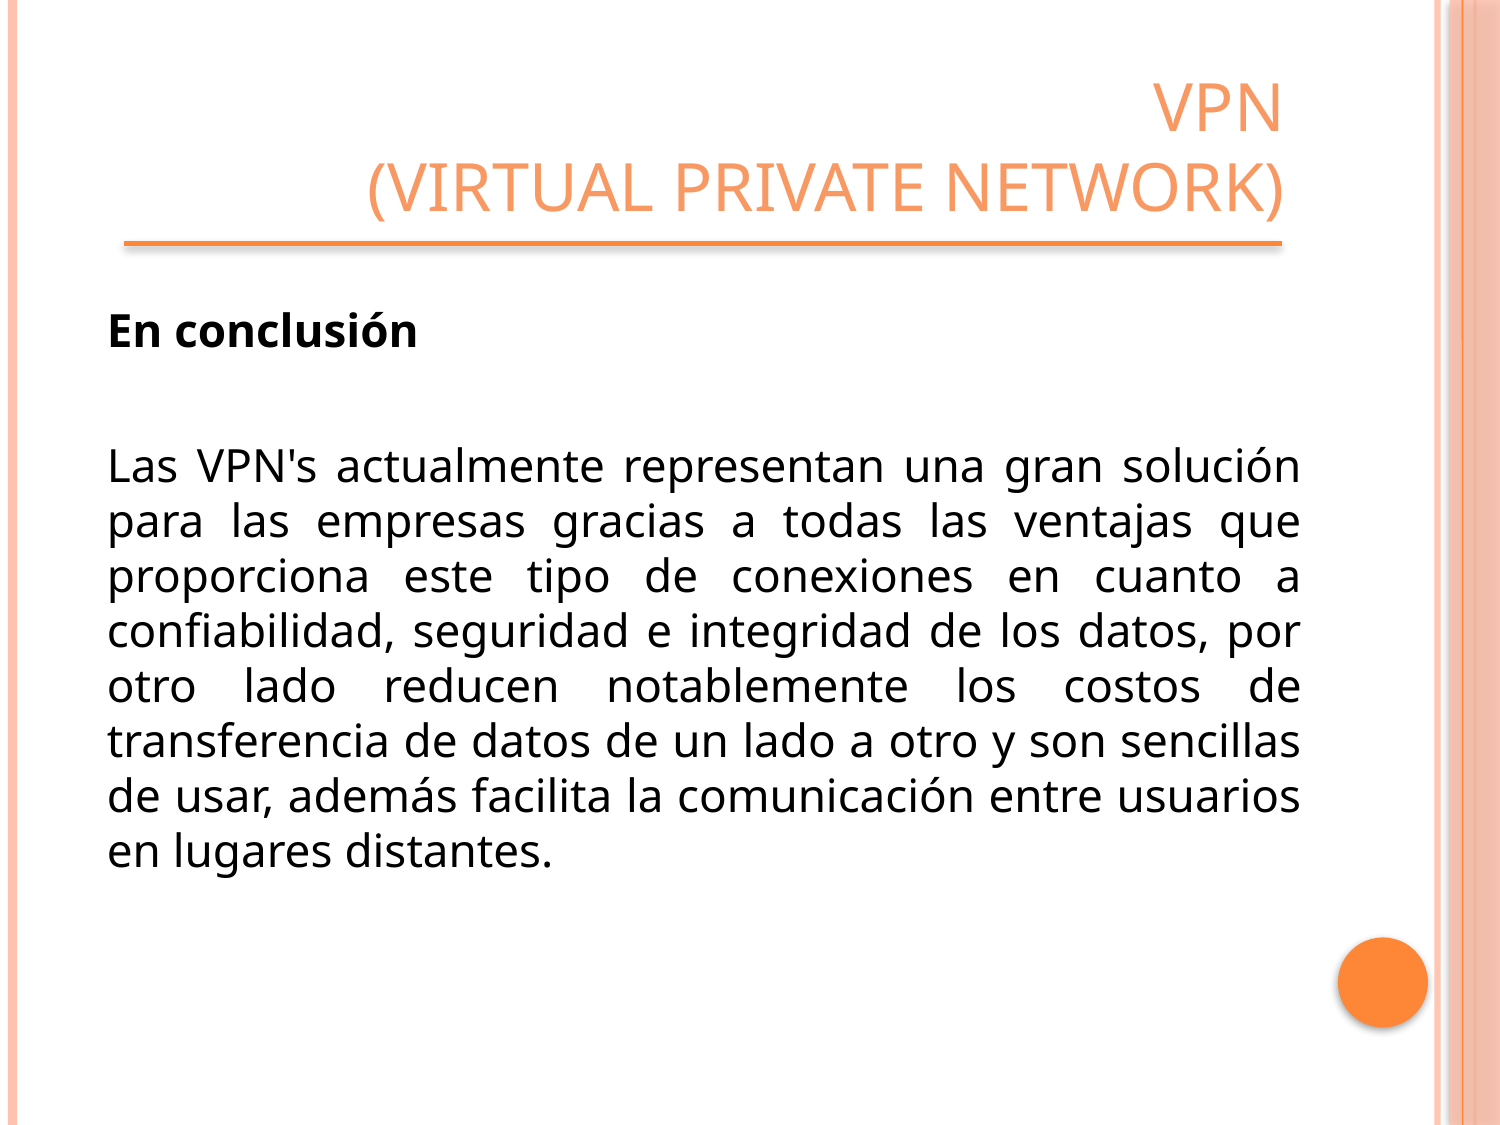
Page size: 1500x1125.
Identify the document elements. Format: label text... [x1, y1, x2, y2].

title VPN (VIRTUAL PRIVATE NETWORK) [75, 45, 1300, 233]
list En conclusión Las VPN's actualmente representan una gran solución para las empresas gracias a todas las ventajas que proporciona este tipo de conexiones en cuanto a confiabilidad, seguridad e integridad de los datos, por otro lado reducen notablemente los costos de transferencia de datos de un lado a otro y son sencillas de usar, además facilita la comunicación entre usuarios en lugares distantes. [92, 294, 1317, 1094]
